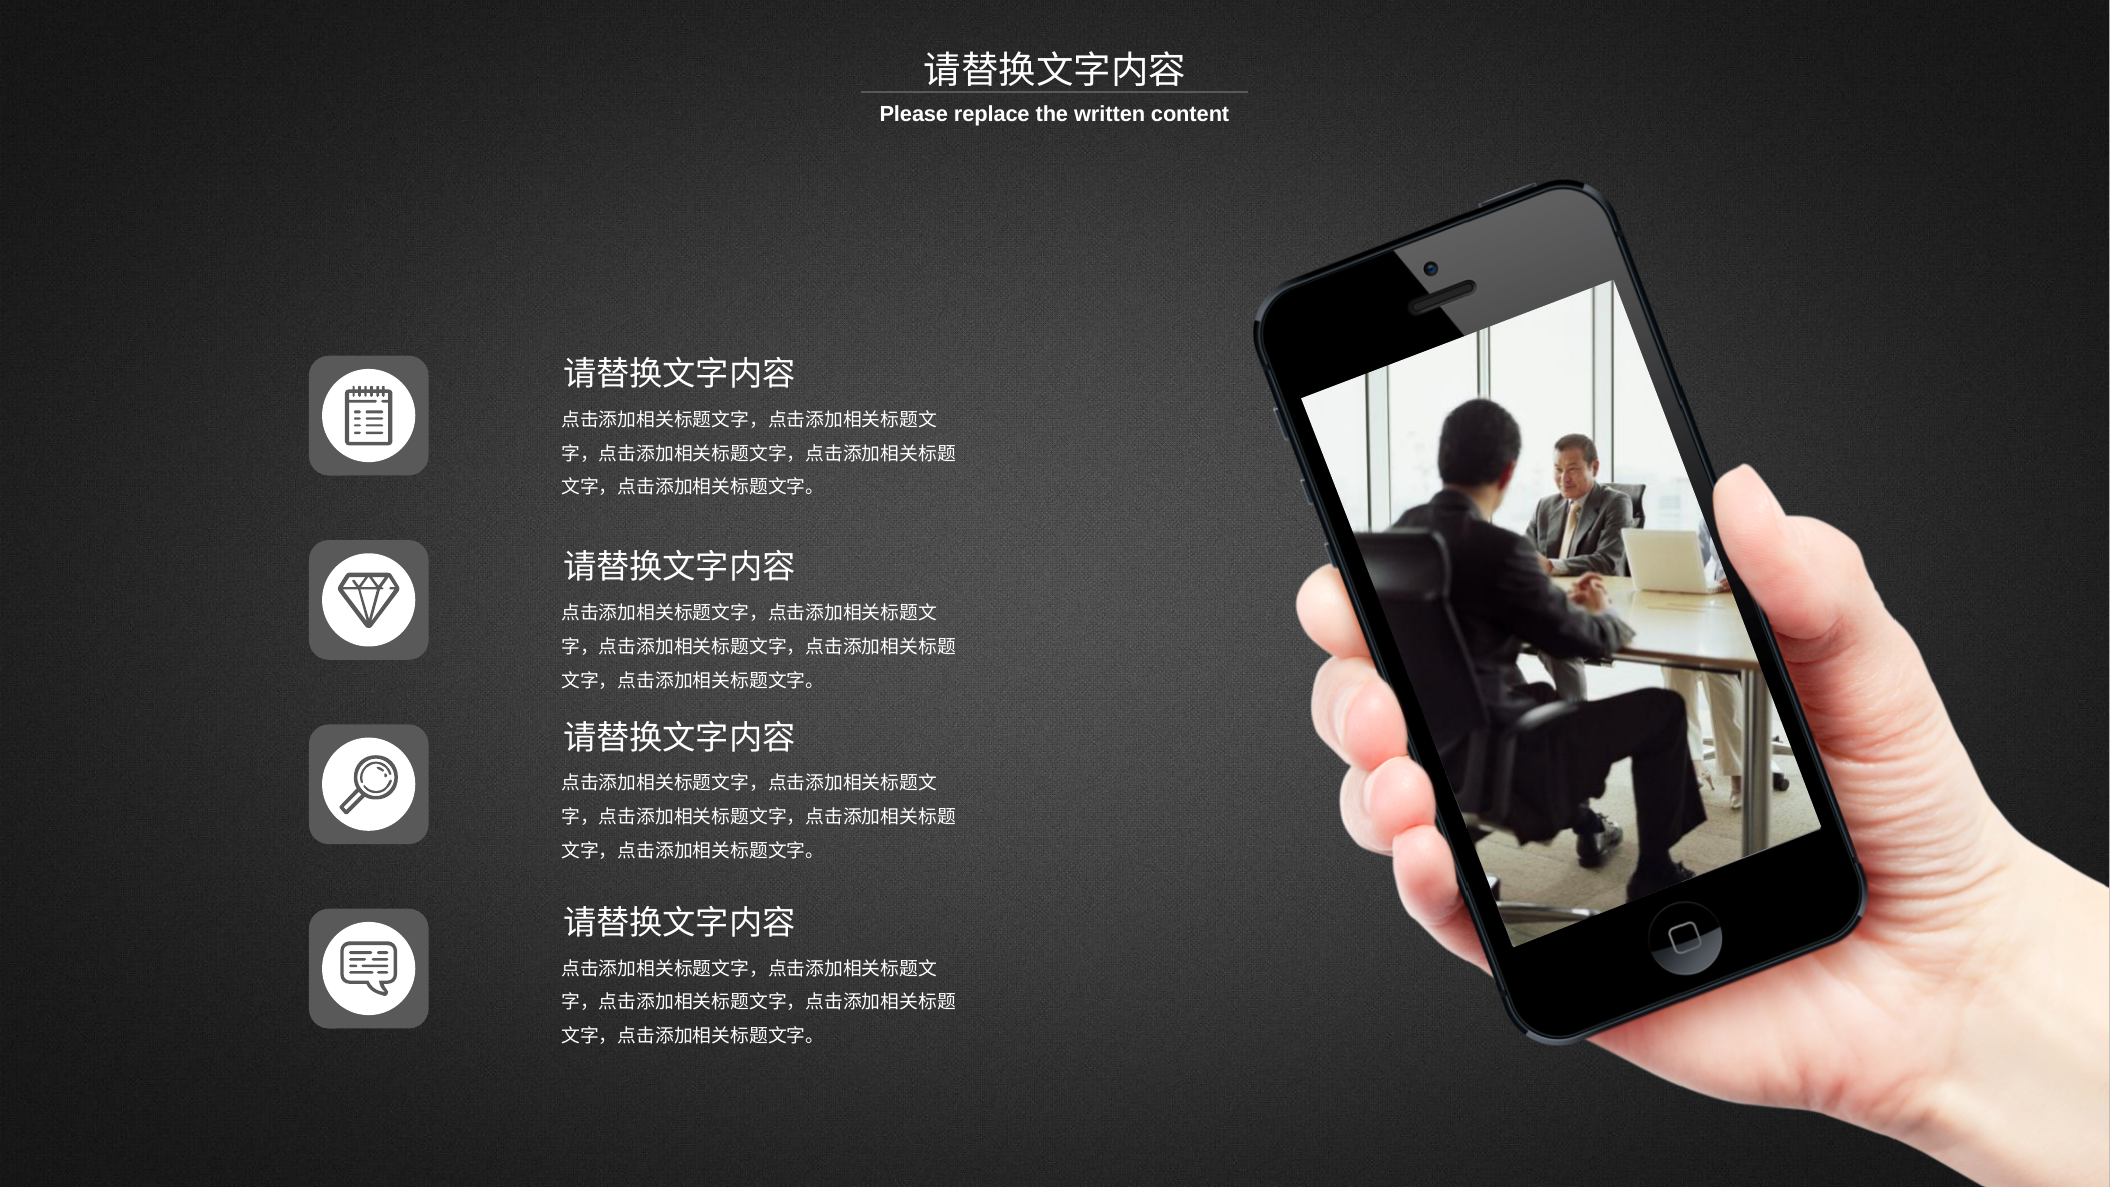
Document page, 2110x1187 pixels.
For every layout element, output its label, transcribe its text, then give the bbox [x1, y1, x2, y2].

text_box Please replace the written content [864, 93, 1245, 133]
text_box 点击添加相关标题文字，点击添加相关标题文字，点击添加相关标题文字，点击添加相关标题文字，点击添加相关标题文字。 [546, 389, 971, 506]
text_box 请替换文字内容 [908, 39, 1201, 91]
text_box 点击添加相关标题文字，点击添加相关标题文字，点击添加相关标题文字，点击添加相关标题文字，点击添加相关标题文字。 [546, 582, 971, 699]
text_box 请替换文字内容 [908, 93, 1201, 99]
text_box 点击添加相关标题文字，点击添加相关标题文字，点击添加相关标题文字，点击添加相关标题文字，点击添加相关标题文字。 [546, 752, 971, 869]
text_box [308, 539, 429, 660]
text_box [308, 724, 429, 845]
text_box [340, 941, 398, 996]
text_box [344, 385, 393, 446]
text_box 请替换文字内容 [548, 708, 811, 764]
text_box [308, 355, 429, 476]
text_box [1299, 278, 1823, 949]
text_box 请替换文字内容 [548, 537, 811, 593]
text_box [308, 908, 429, 1029]
text_box 点击添加相关标题文字，点击添加相关标题文字，点击添加相关标题文字，点击添加相关标题文字，点击添加相关标题文字。 [546, 937, 971, 1054]
text_box 请替换文字内容 [548, 893, 811, 949]
text_box 请替换文字内容 [548, 345, 811, 400]
picture [0, 0, 2110, 1187]
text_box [339, 755, 398, 815]
